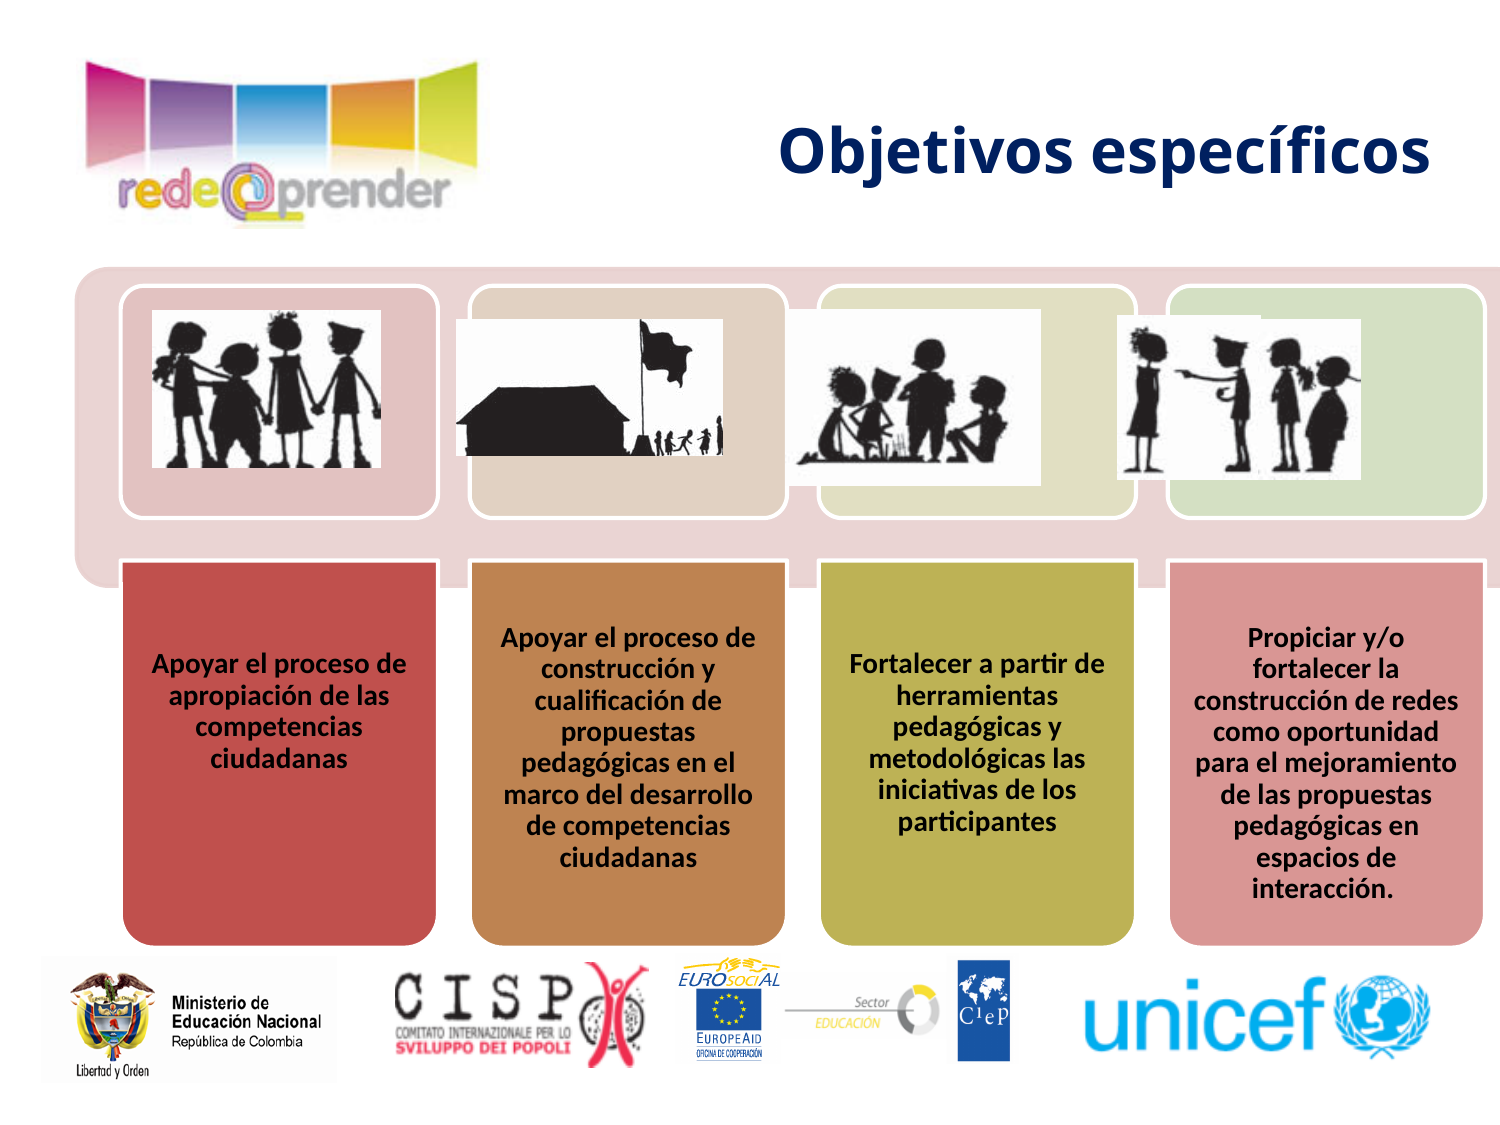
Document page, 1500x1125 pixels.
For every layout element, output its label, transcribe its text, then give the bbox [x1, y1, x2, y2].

picture [76, 42, 491, 230]
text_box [76, 243, 1432, 929]
picture [1080, 965, 1432, 1064]
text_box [395, 952, 1022, 1068]
picture [41, 956, 337, 1083]
text_box Objetivos específicos [495, 78, 1447, 219]
